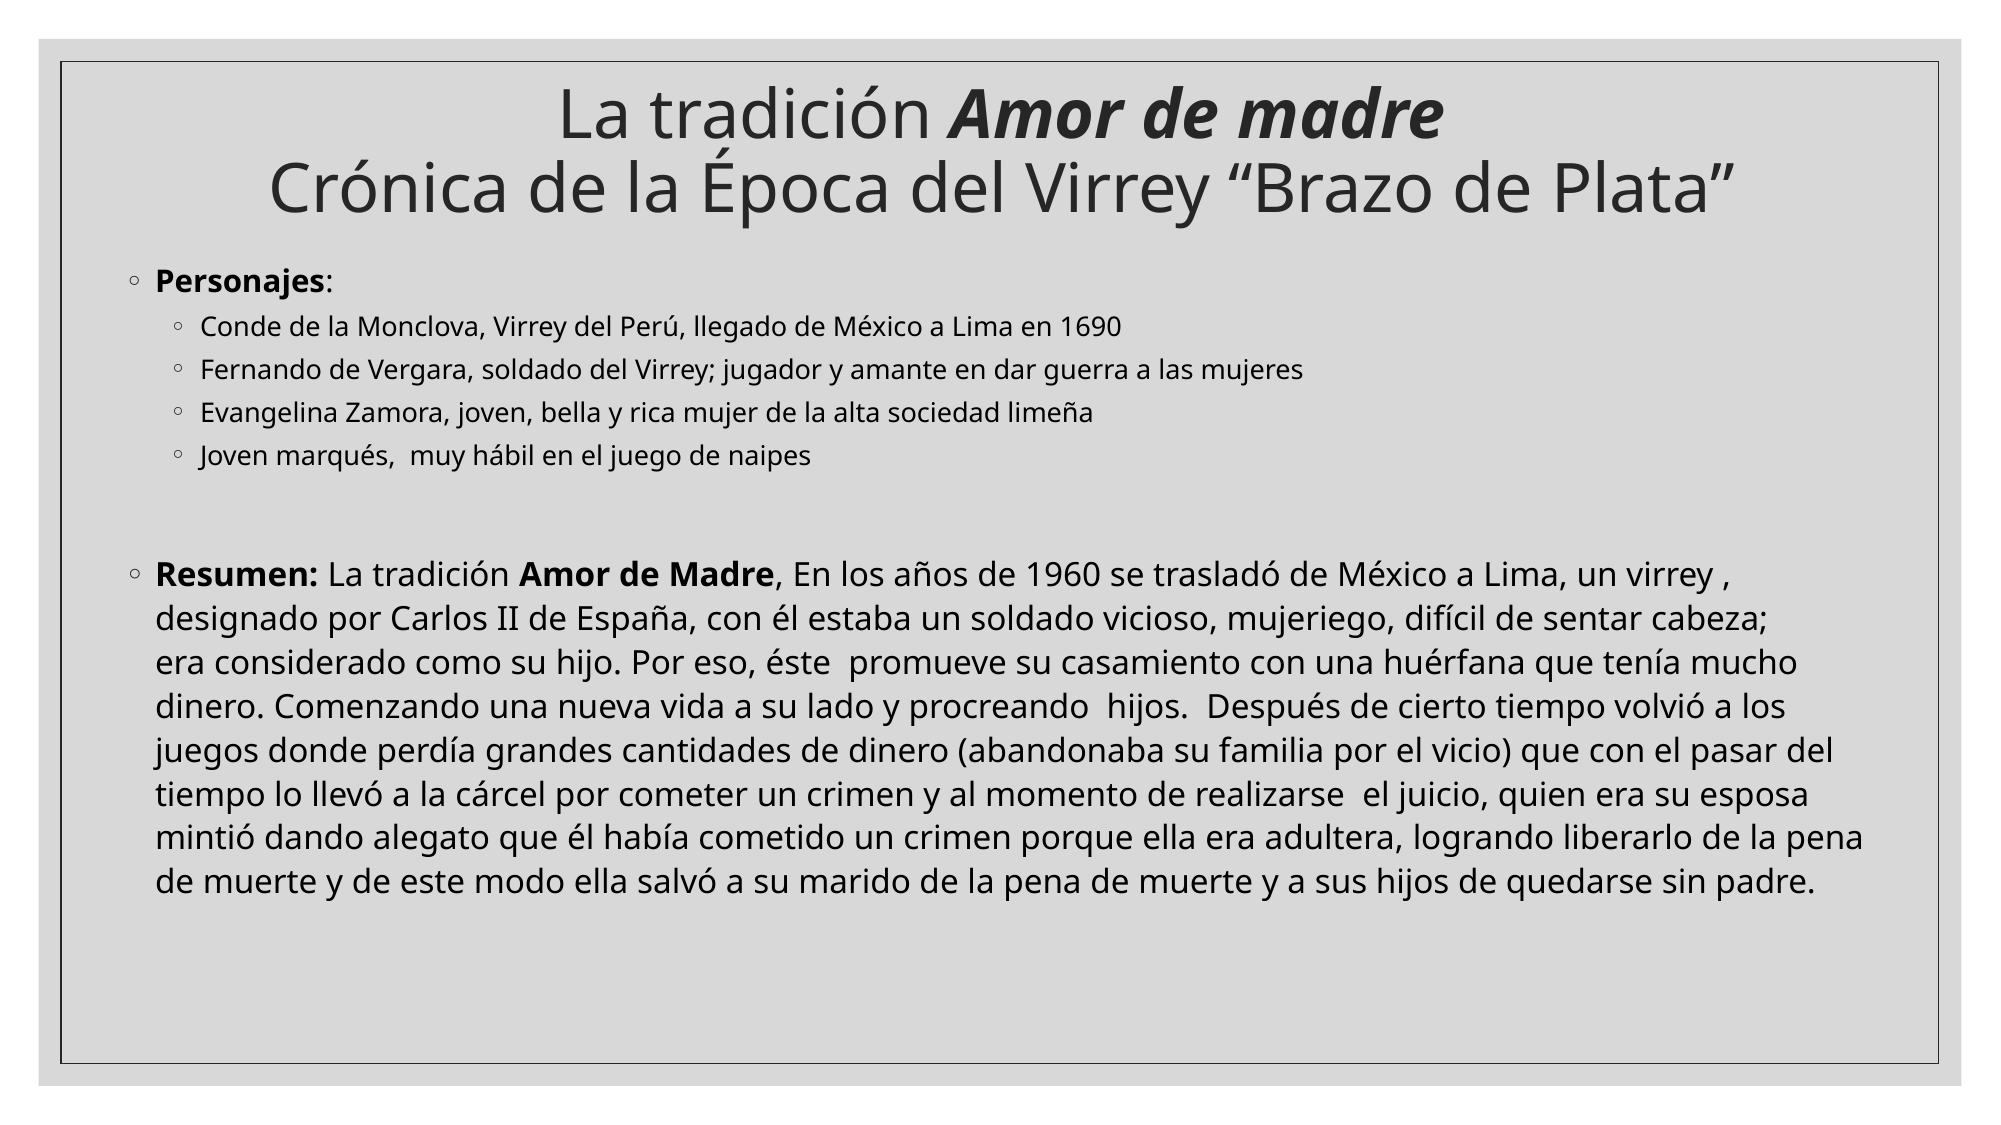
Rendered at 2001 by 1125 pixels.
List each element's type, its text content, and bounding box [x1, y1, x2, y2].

list Personajes: Conde de la Monclova, Virrey del Perú, llegado de México a Lima en 1690 Fernando de Vergara, soldado del Virrey; jugador y amante en dar guerra a las mujeres Evangelina Zamora, joven, bella y rica mujer de la alta sociedad limeña Joven marqués, muy hábil en el juego de naipes Resumen: La tradición Amor de Madre, En los años de 1960 se trasladó de México a Lima, un virrey , designado por Carlos II de España, con él estaba un soldado vicioso, mujeriego, difícil de sentar cabeza; era considerado como su hijo. Por eso, éste promueve su casamiento con una huérfana que tenía mucho dinero. Comenzando una nueva vida a su lado y procreando hijos. Después de cierto tiempo volvió a los juegos donde perdía grandes cantidades de dinero (abandonaba su familia por el vicio) que con el pasar del tiempo lo llevó a la cárcel por cometer un crimen y al momento de realizarse el juicio, quien era su esposa mintió dando alegato que él había cometido un crimen porque ella era adultera, logrando liberarlo de la pena de muerte y de este modo ella salvó a su marido de la pena de muerte y a sus hijos de quedarse sin padre. [110, 250, 1913, 1024]
title La tradición Amor de madre Crónica de la Época del Virrey “Brazo de Plata” [67, 71, 1937, 236]
